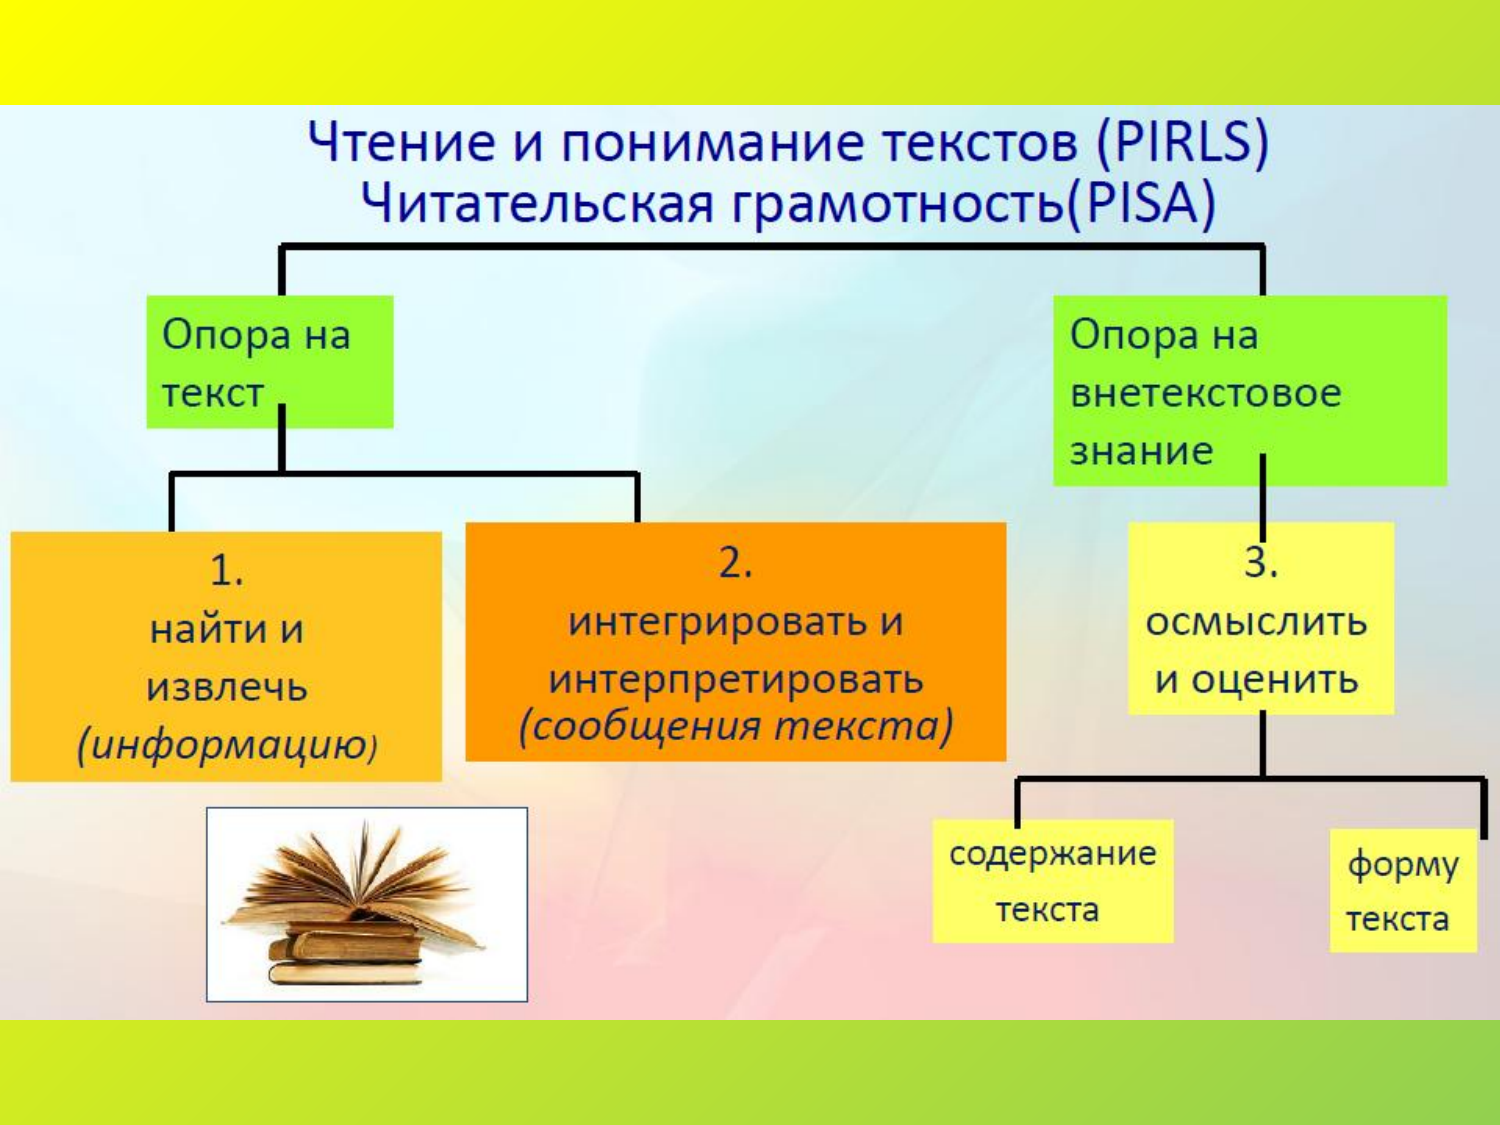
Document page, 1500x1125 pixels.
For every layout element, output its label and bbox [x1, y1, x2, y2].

picture [0, 105, 1500, 1020]
